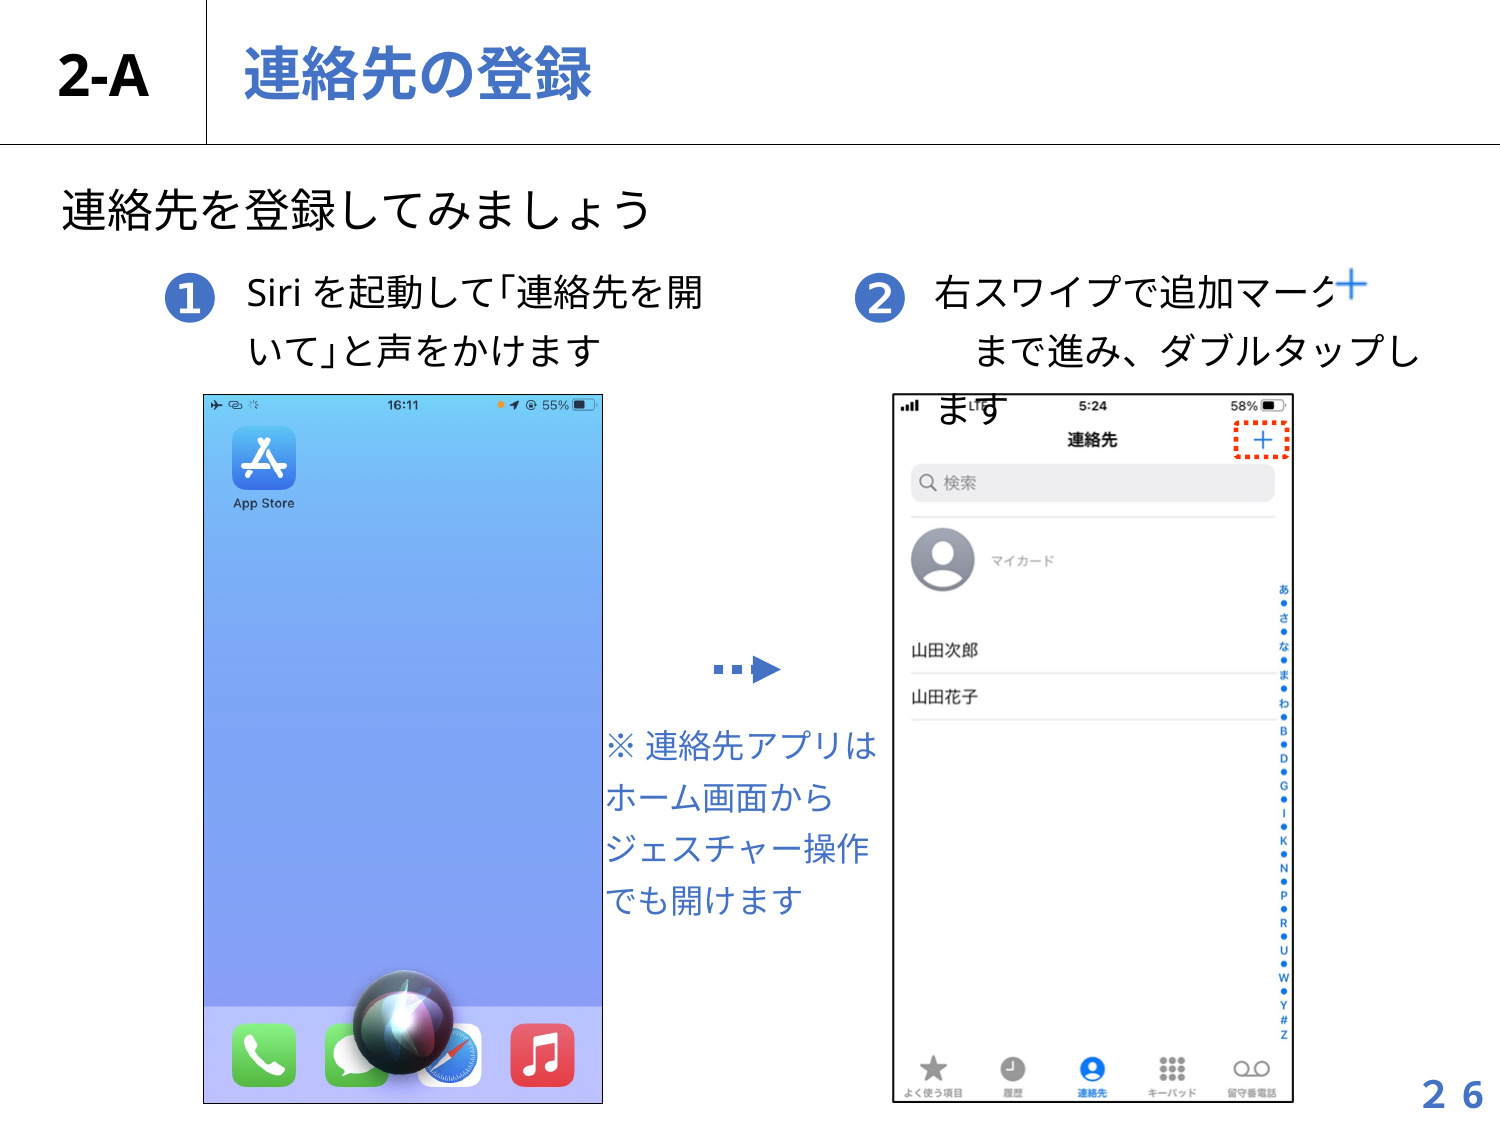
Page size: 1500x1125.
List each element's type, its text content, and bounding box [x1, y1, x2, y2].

text_box ❶ [145, 274, 223, 343]
text_box 連絡先を登録してみましょう [46, 180, 1422, 274]
title 連絡先の登録 [228, 36, 1472, 116]
text_box Siriを起動して｢連絡先を開いて｣と声をかけます [231, 274, 731, 381]
picture [1332, 266, 1372, 303]
text_box ❷ [835, 274, 919, 343]
picture [203, 394, 603, 1104]
text_box ※連絡先アプリはホーム画面からジェスチャー操作 でも開けます [603, 705, 892, 928]
picture [892, 393, 1294, 1103]
text_box 2-A [0, 0, 207, 147]
text_box 右スワイプで追加マーク まで進み、ダブルタップします [919, 248, 1444, 439]
text_box ２6 [1399, 1063, 1500, 1123]
